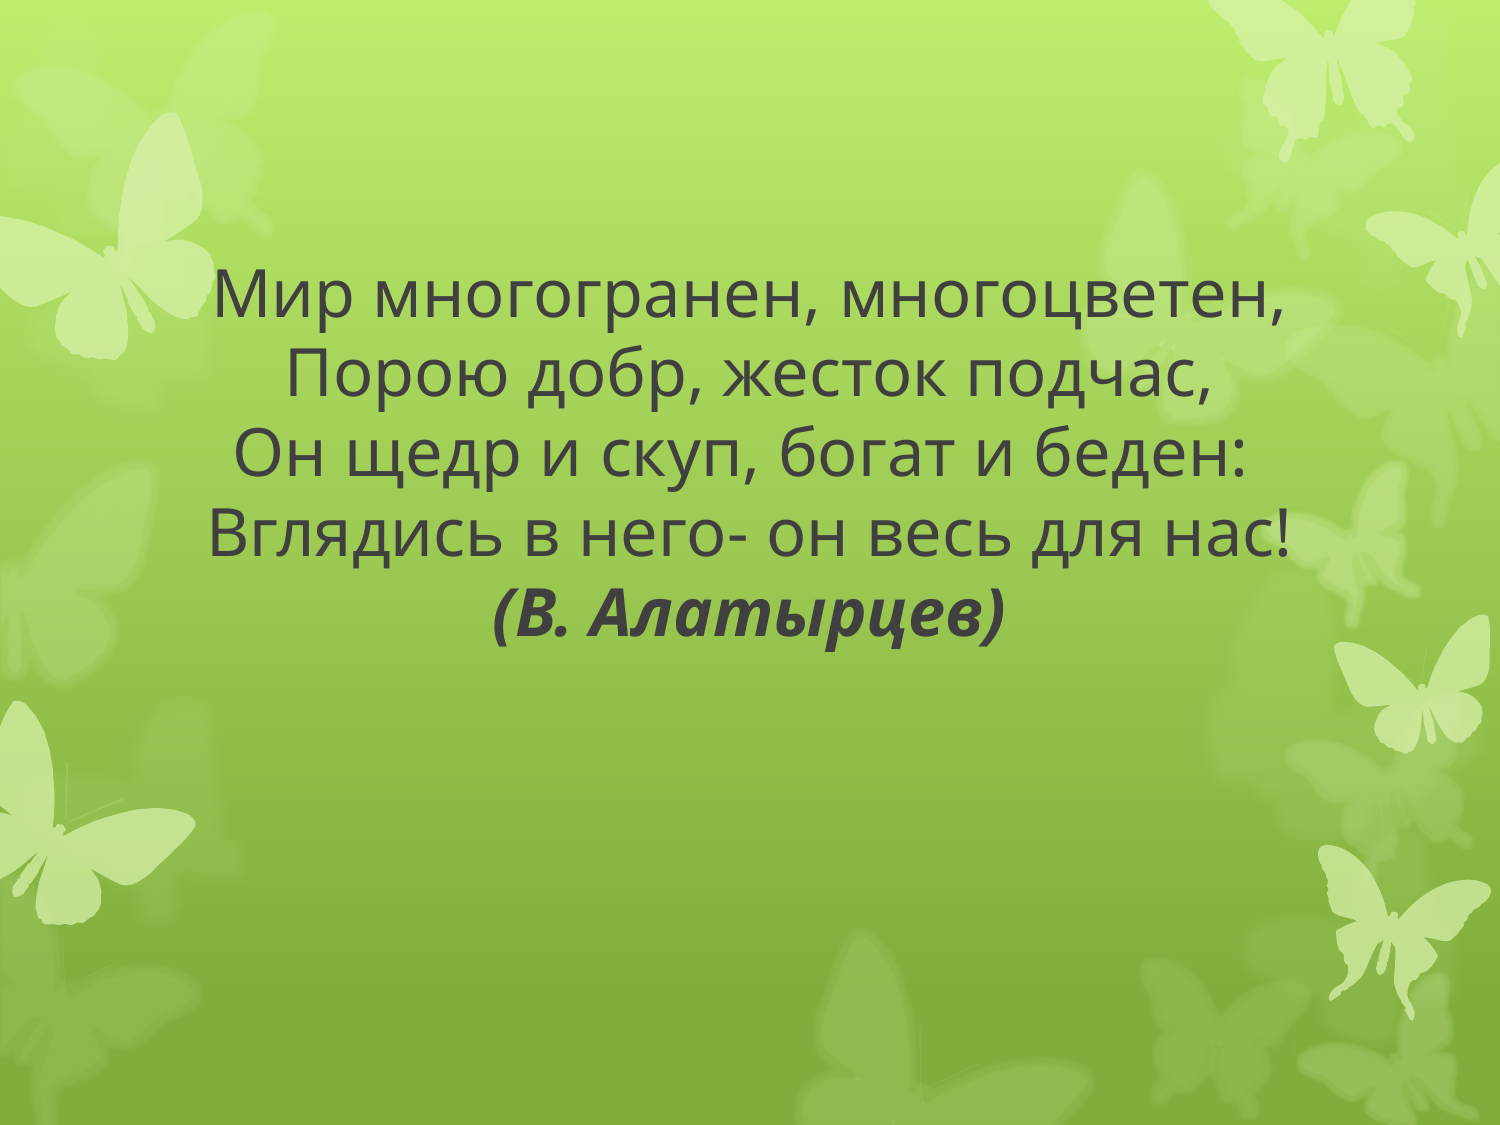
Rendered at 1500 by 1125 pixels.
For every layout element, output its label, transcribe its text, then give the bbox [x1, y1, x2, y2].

title Мир многогранен, многоцветен, Порою добр, жесток подчас, Он щедр и скуп, богат и беден: Вглядись в него- он весь для нас! (В. Алатырцев) [165, 110, 1335, 870]
